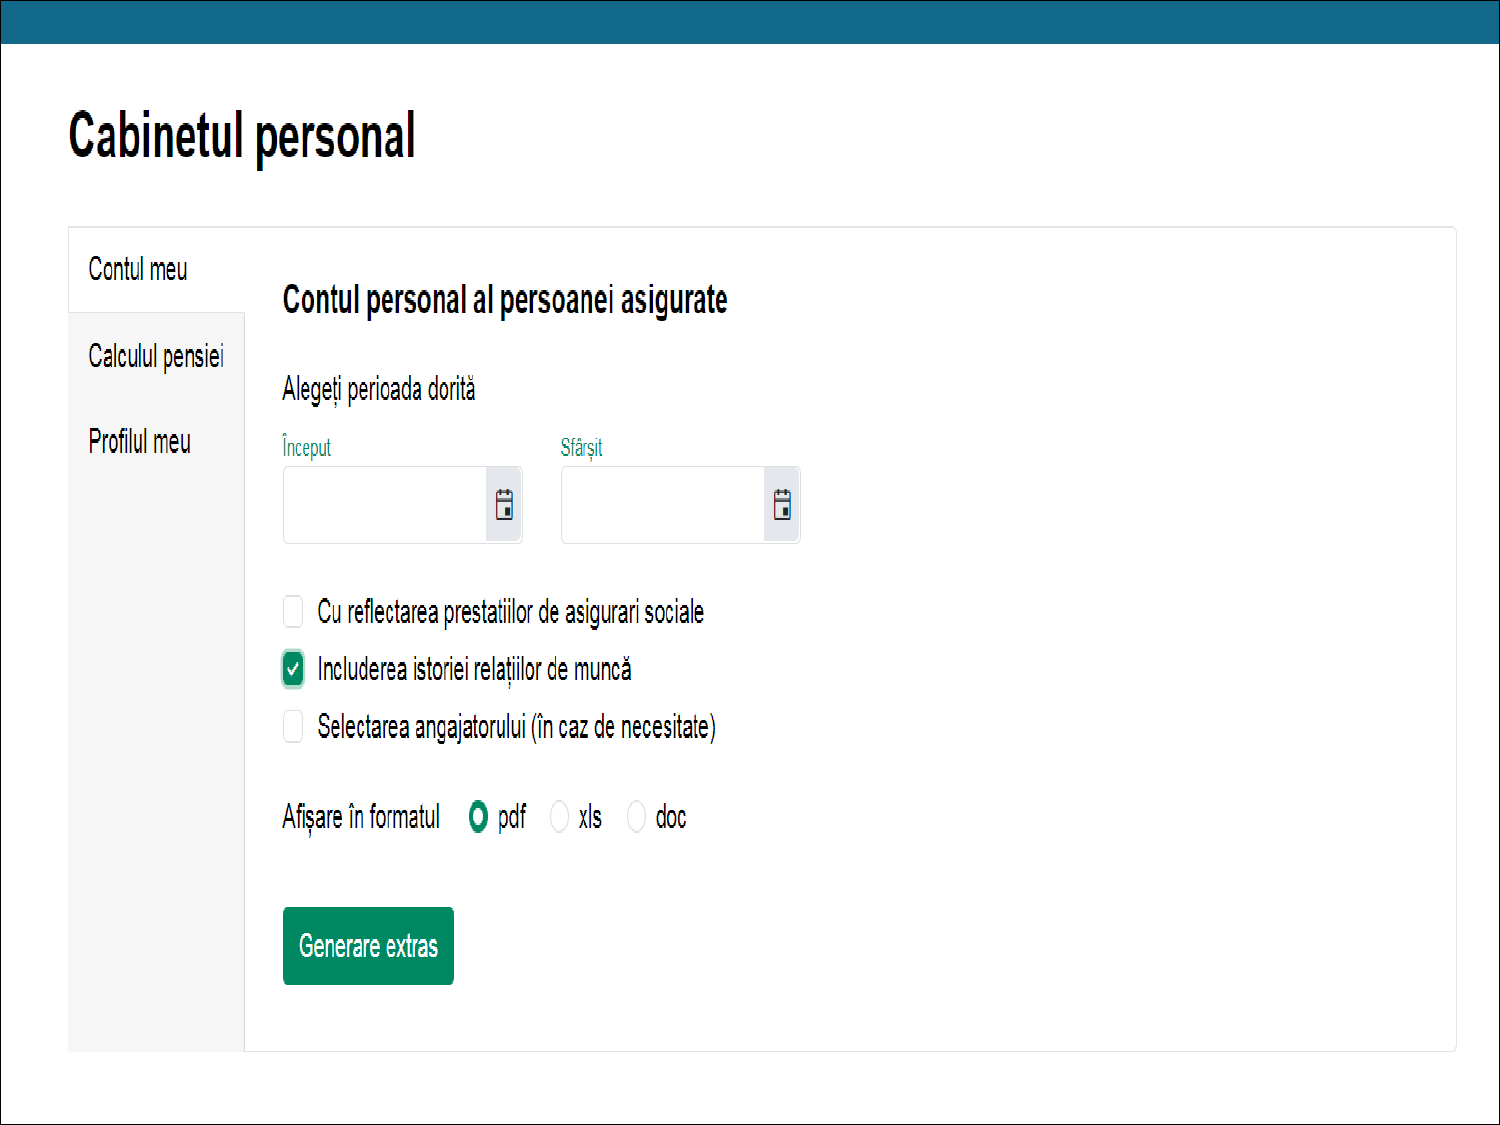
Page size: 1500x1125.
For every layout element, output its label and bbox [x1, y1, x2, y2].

list [0, 0, 1500, 1125]
